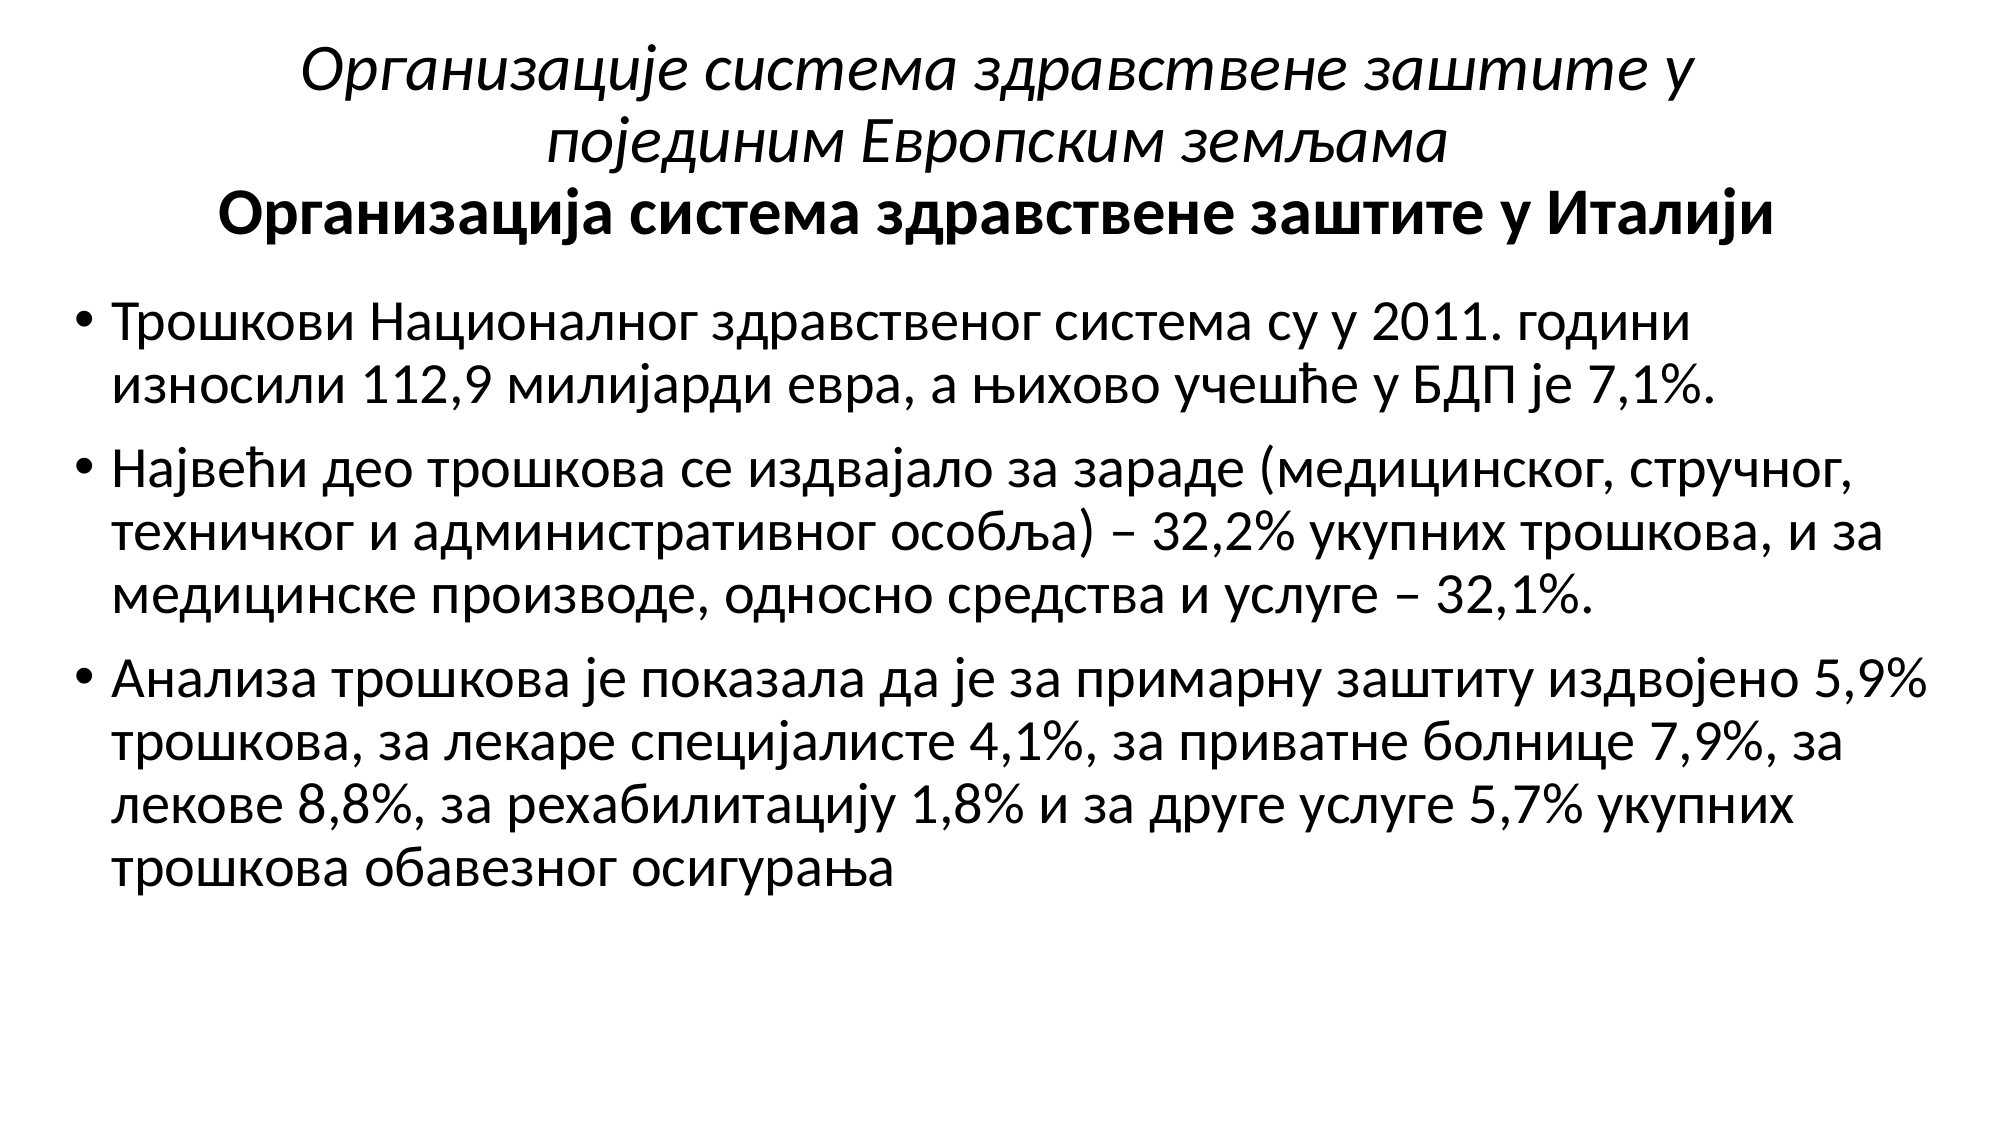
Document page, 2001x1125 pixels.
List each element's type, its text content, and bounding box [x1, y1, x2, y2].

list Трошкови Националног здравственог система су у 2011. години износили 112,9 милијарди евра, а њихово учешће у БДП је 7,1%. Највећи део трошкова се издвајало за зараде (медицинског, стручног, техничког и административног особља) – 32,2% укупних трошкова, и за медицинске производе, односно средства и услуге – 32,1%. Анализа трошкова је показала да је за примарну заштиту издвојено 5,9% трошкова, за лекаре специјалисте 4,1%, за приватне болнице 7,9%, за лекове 8,8%, за рехабилитацију 1,8% и за друге услуге 5,7% укупних трошкова обавезног осигурања [59, 283, 1957, 1080]
title Организације система здравствене заштите у појединим Европским земљама Организација система здравствене заштите у Италији [135, 32, 1861, 250]
